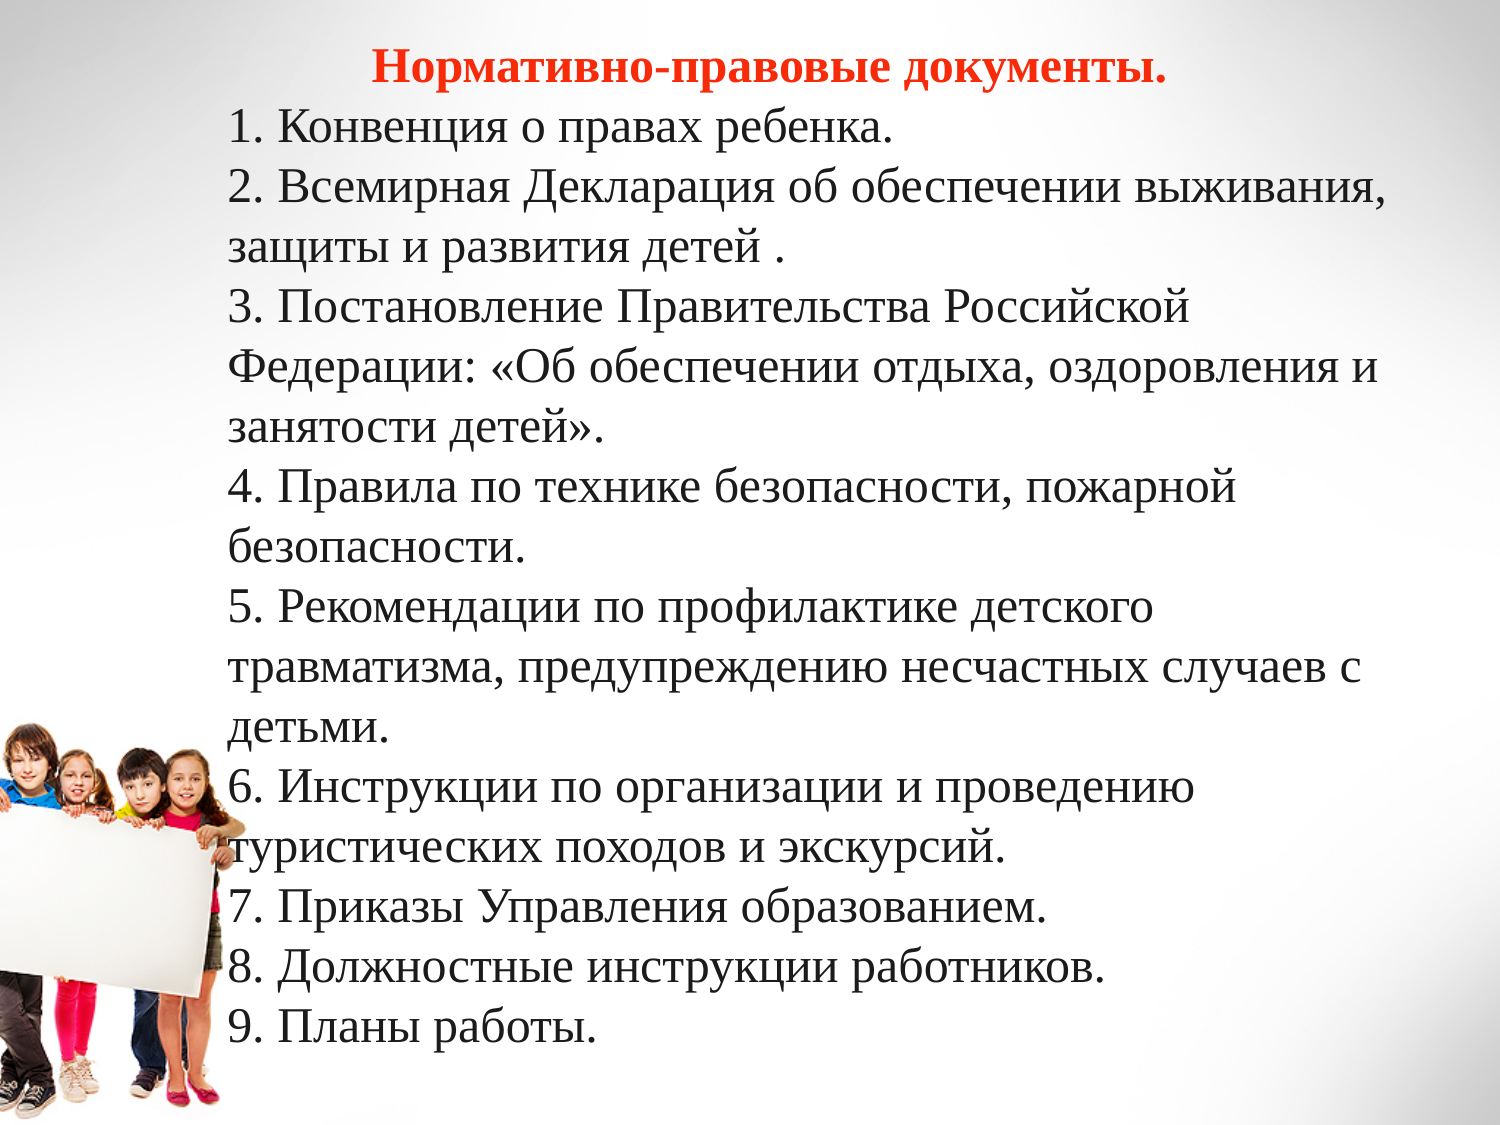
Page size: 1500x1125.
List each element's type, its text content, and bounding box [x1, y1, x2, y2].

picture [0, 0, 1500, 1125]
text_box Нормативно-правовые документы. 1. Конвенция о правах ребенка. 2. Всемирная Декларация об обеспечении выживания, защиты и развития детей . 3. Постановление Правительства Российской Федерации: «Об обеспечении отдыха, оздоровления и занятости детей». 4. Правила по технике безопасности, пожарной безопасности. 5. Рекомендации по профилактике детского травматизма, предупреждению несчастных случаев с детьми. 6. Инструкции по организации и проведению туристических походов и экскурсий. 7. Приказы Управления образованием. 8. Должностные инструкции работников. 9. Планы работы. [212, 24, 1438, 1060]
